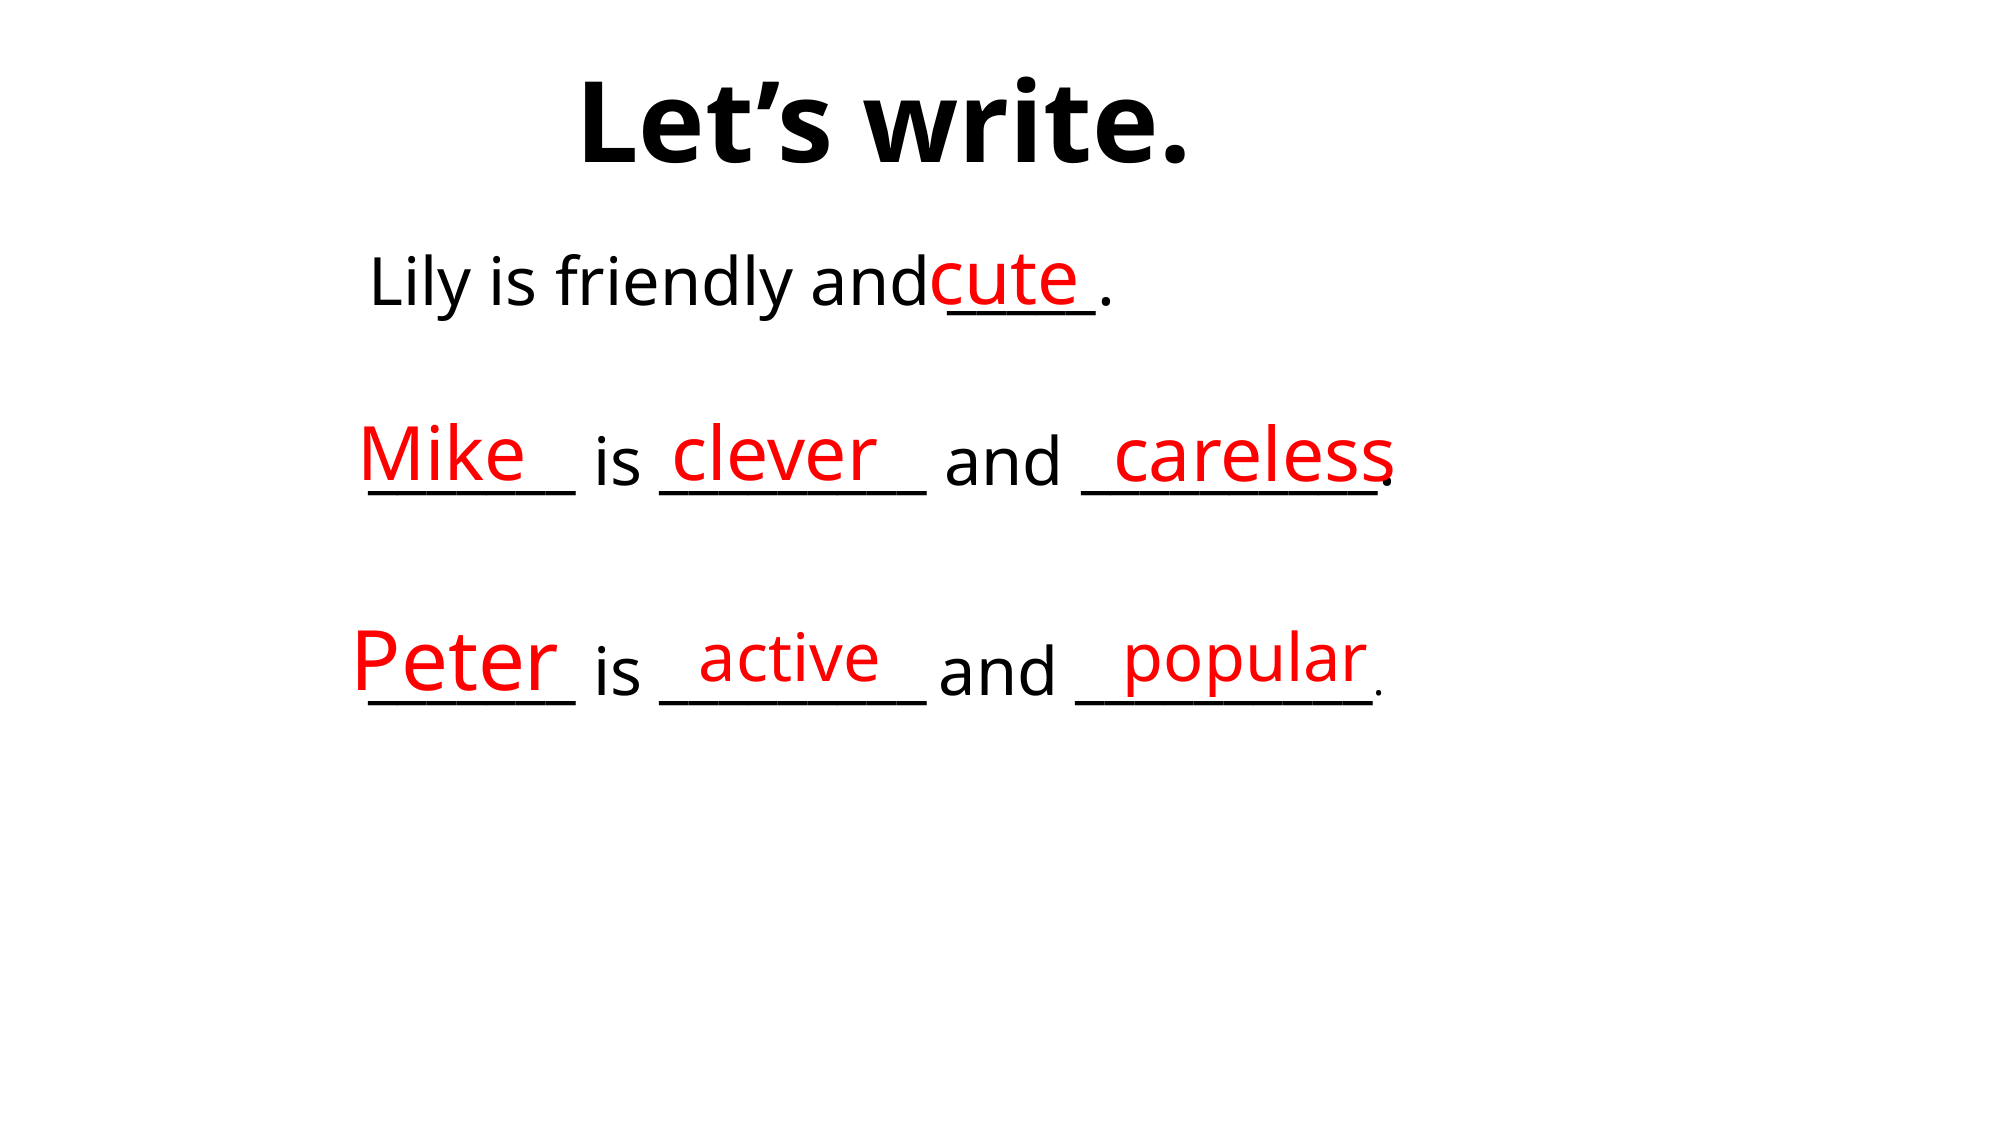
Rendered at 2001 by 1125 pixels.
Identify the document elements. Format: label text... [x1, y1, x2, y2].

text_box cute [913, 222, 1095, 327]
text_box Peter [336, 599, 592, 714]
text_box clever [656, 398, 894, 504]
text_box careless [1098, 398, 1412, 504]
text_box Let’s write. [560, 42, 1207, 193]
text_box Lily is friendly and _____. _______ is _________ and __________. _______ is _________ and __________. [353, 231, 1413, 817]
text_box Mike [342, 398, 562, 504]
text_box popular [1107, 607, 1384, 703]
text_box active [684, 607, 897, 703]
